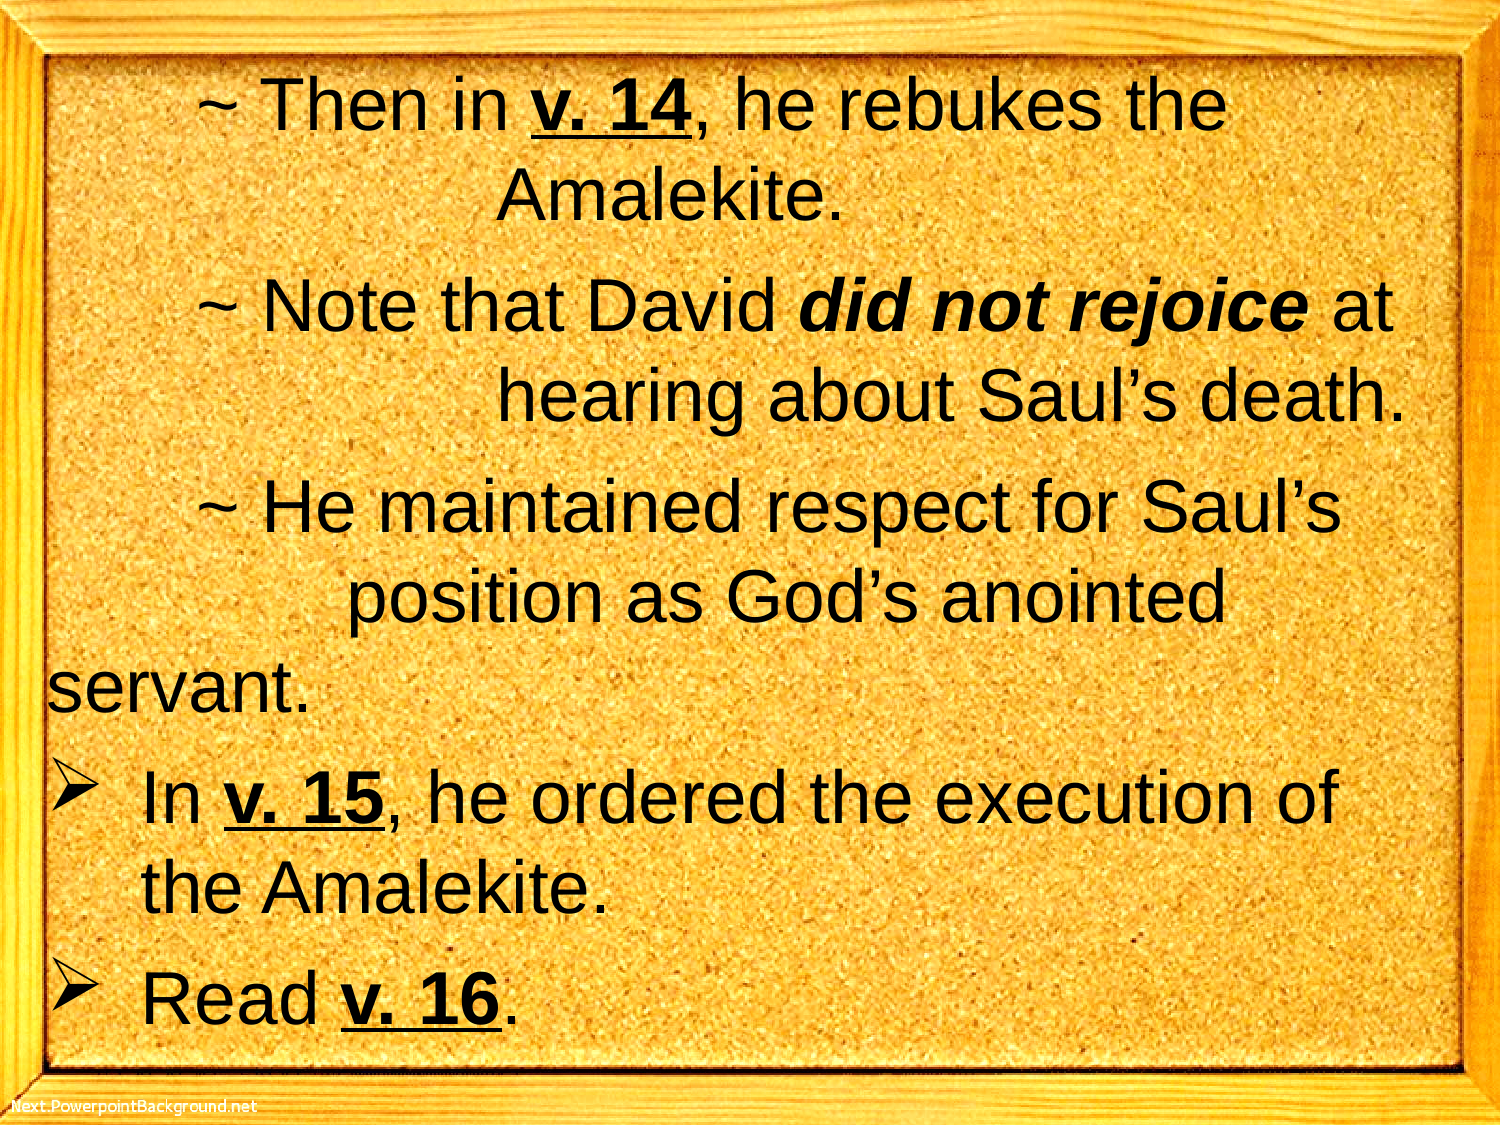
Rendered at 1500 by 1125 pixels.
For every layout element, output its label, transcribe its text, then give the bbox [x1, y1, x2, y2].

subtitle ~ Then in v. 14, he rebukes the Amalekite. ~ Note that David did not rejoice at hearing about Saul’s death. ~ He maintained respect for Saul’s position as God’s anointed servant. In v. 15, he ordered the execution of the Amalekite. Read v. 16. [31, 48, 1467, 1081]
picture [0, 0, 1500, 1125]
